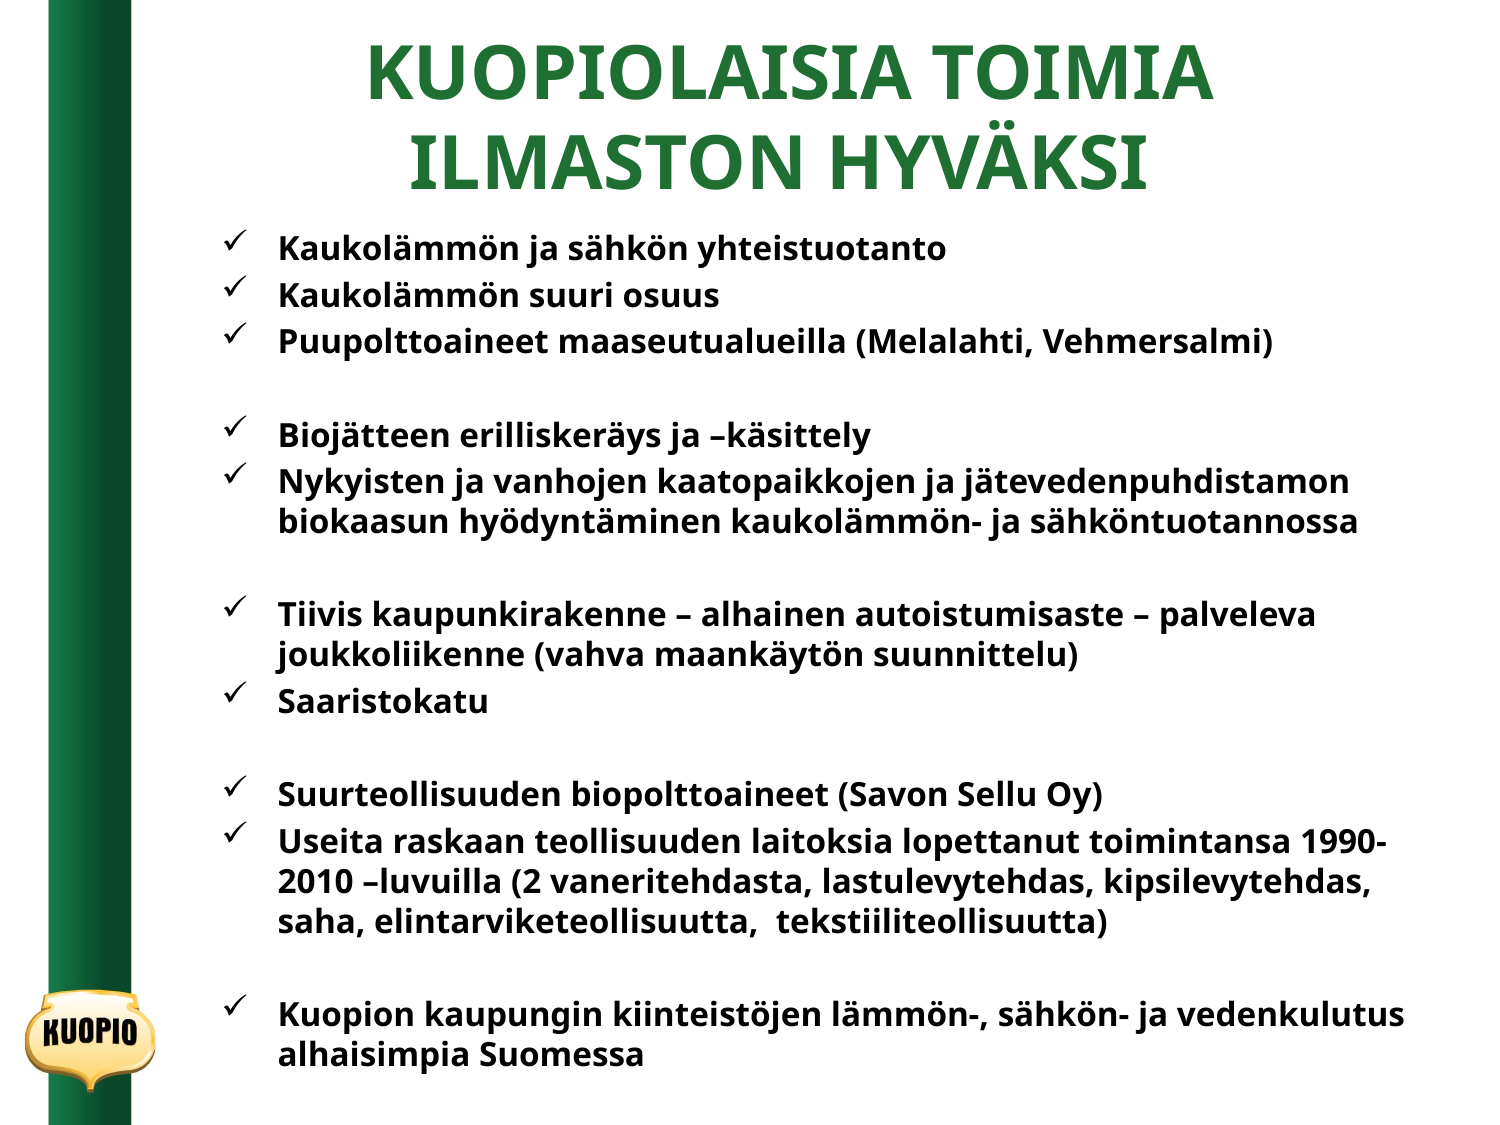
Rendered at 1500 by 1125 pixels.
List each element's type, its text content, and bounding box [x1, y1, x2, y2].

list Kaukolämmön ja sähkön yhteistuotanto Kaukolämmön suuri osuus Puupolttoaineet maaseutualueilla (Melalahti, Vehmersalmi) Biojätteen erilliskeräys ja –käsittely Nykyisten ja vanhojen kaatopaikkojen ja jätevedenpuhdistamon biokaasun hyödyntäminen kaukolämmön- ja sähköntuotannossa Tiivis kaupunkirakenne – alhainen autoistumisaste – palveleva joukkoliikenne (vahva maankäytön suunnittelu) Saaristokatu Suurteollisuuden biopolttoaineet (Savon Sellu Oy) Useita raskaan teollisuuden laitoksia lopettanut toimintansa 1990-2010 –luvuilla (2 vaneritehdasta, lastulevytehdas, kipsilevytehdas, saha, elintarviketeollisuutta, tekstiiliteollisuutta) Kuopion kaupungin kiinteistöjen lämmön-, sähkön- ja vedenkulutus alhaisimpia Suomessa [206, 219, 1467, 896]
picture [24, 0, 156, 1125]
title KUOPIOLAISIA TOIMIA ILMASTON HYVÄKSI [182, 66, 1396, 255]
